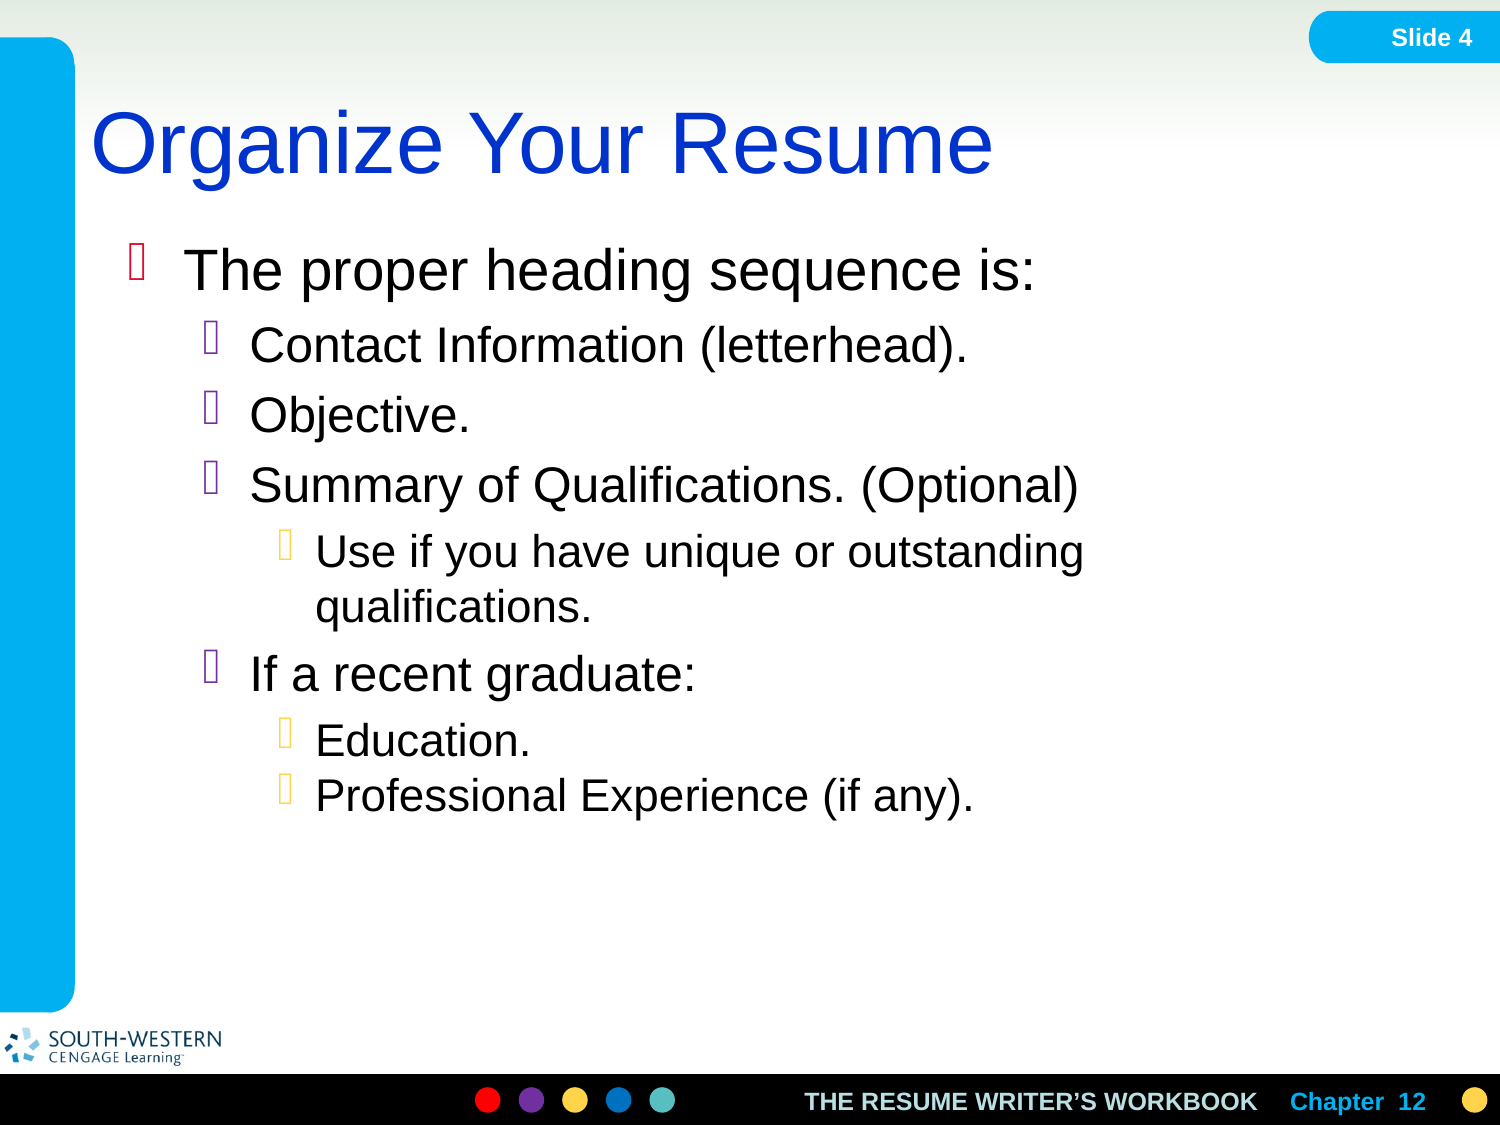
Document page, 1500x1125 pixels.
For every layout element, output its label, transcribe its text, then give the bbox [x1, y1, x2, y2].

picture [0, 1022, 225, 1073]
title Organize Your Resume [74, 44, 1426, 233]
slide_number Slide 4 [1312, 13, 1488, 93]
footer Chapter 12 [1274, 1075, 1476, 1125]
list The proper heading sequence is: Contact Information (letterhead). Objective. Summary of Qualifications. (Optional) Use if you have unique or outstanding qualifications. If a recent graduate: Education. Professional Experience (if any). [112, 224, 1463, 1063]
